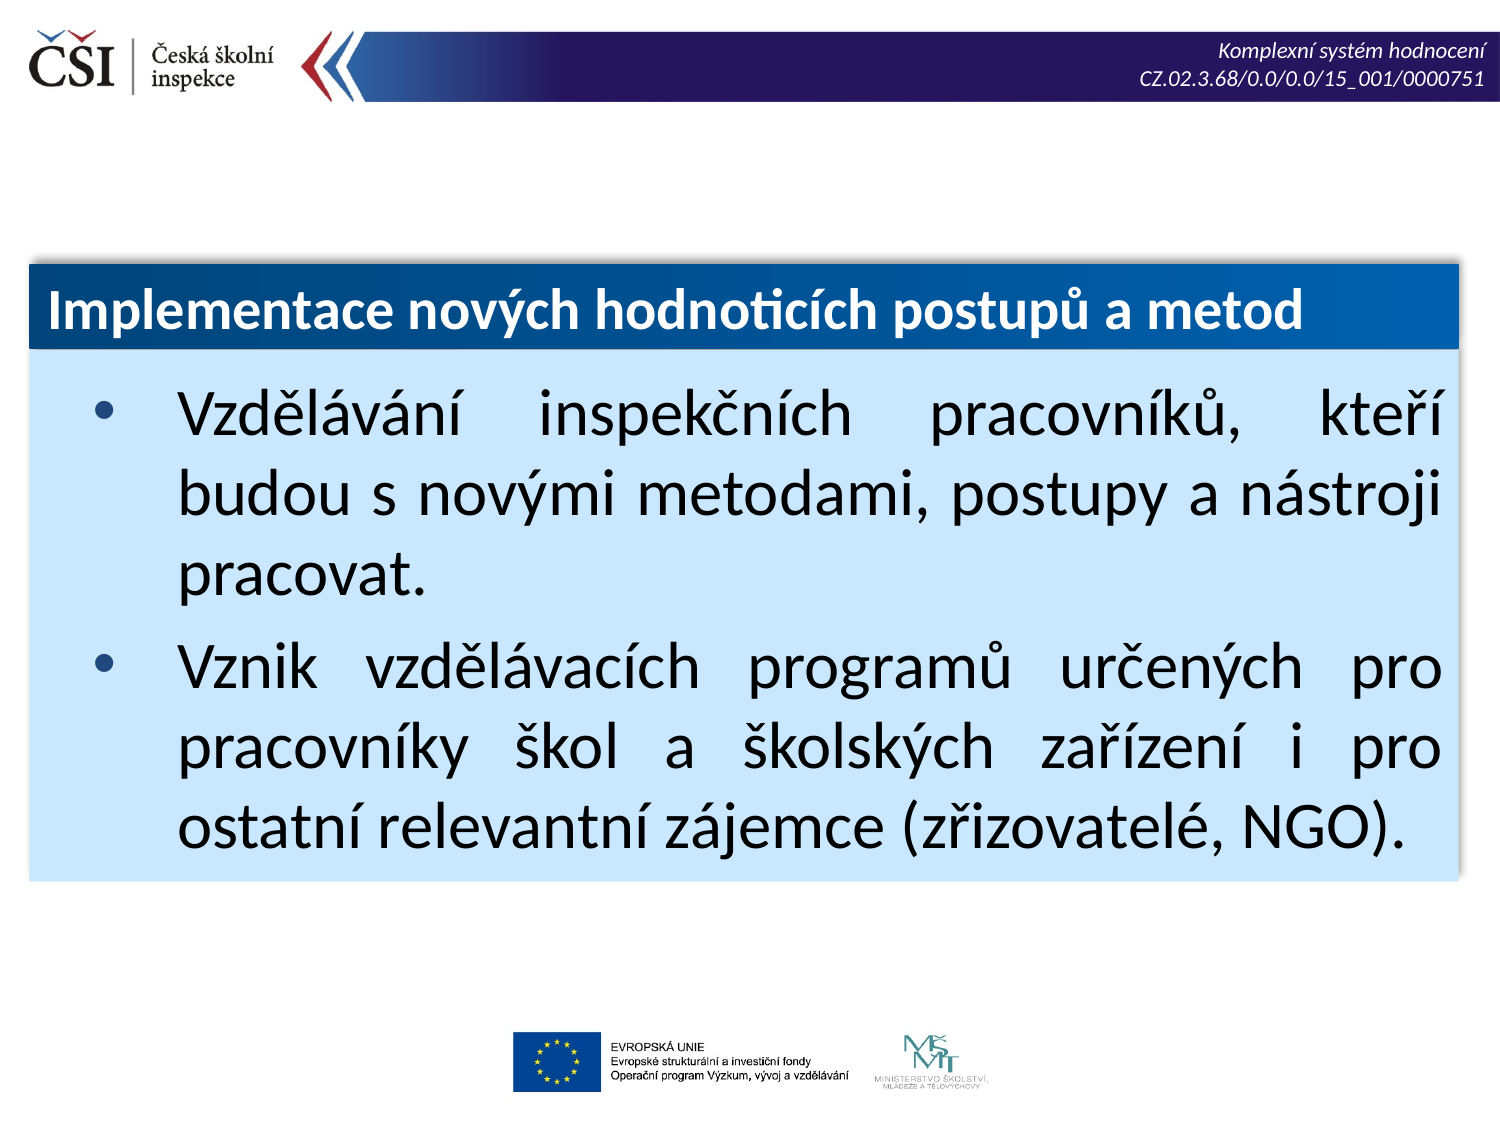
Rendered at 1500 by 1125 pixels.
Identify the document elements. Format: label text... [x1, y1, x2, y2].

picture [483, 1002, 1017, 1121]
picture [29, 30, 1500, 102]
list Vzdělávání inspekčních pracovníků, kteří budou s novými metodami, postupy a nástroji pracovat. Vznik vzdělávacích programů určených pro pracovníky škol a školských zařízení i pro ostatní relevantní zájemce (zřizovatelé, NGO). [29, 349, 1459, 882]
text_box Implementace nových hodnoticích postupů a metod [29, 264, 1459, 349]
